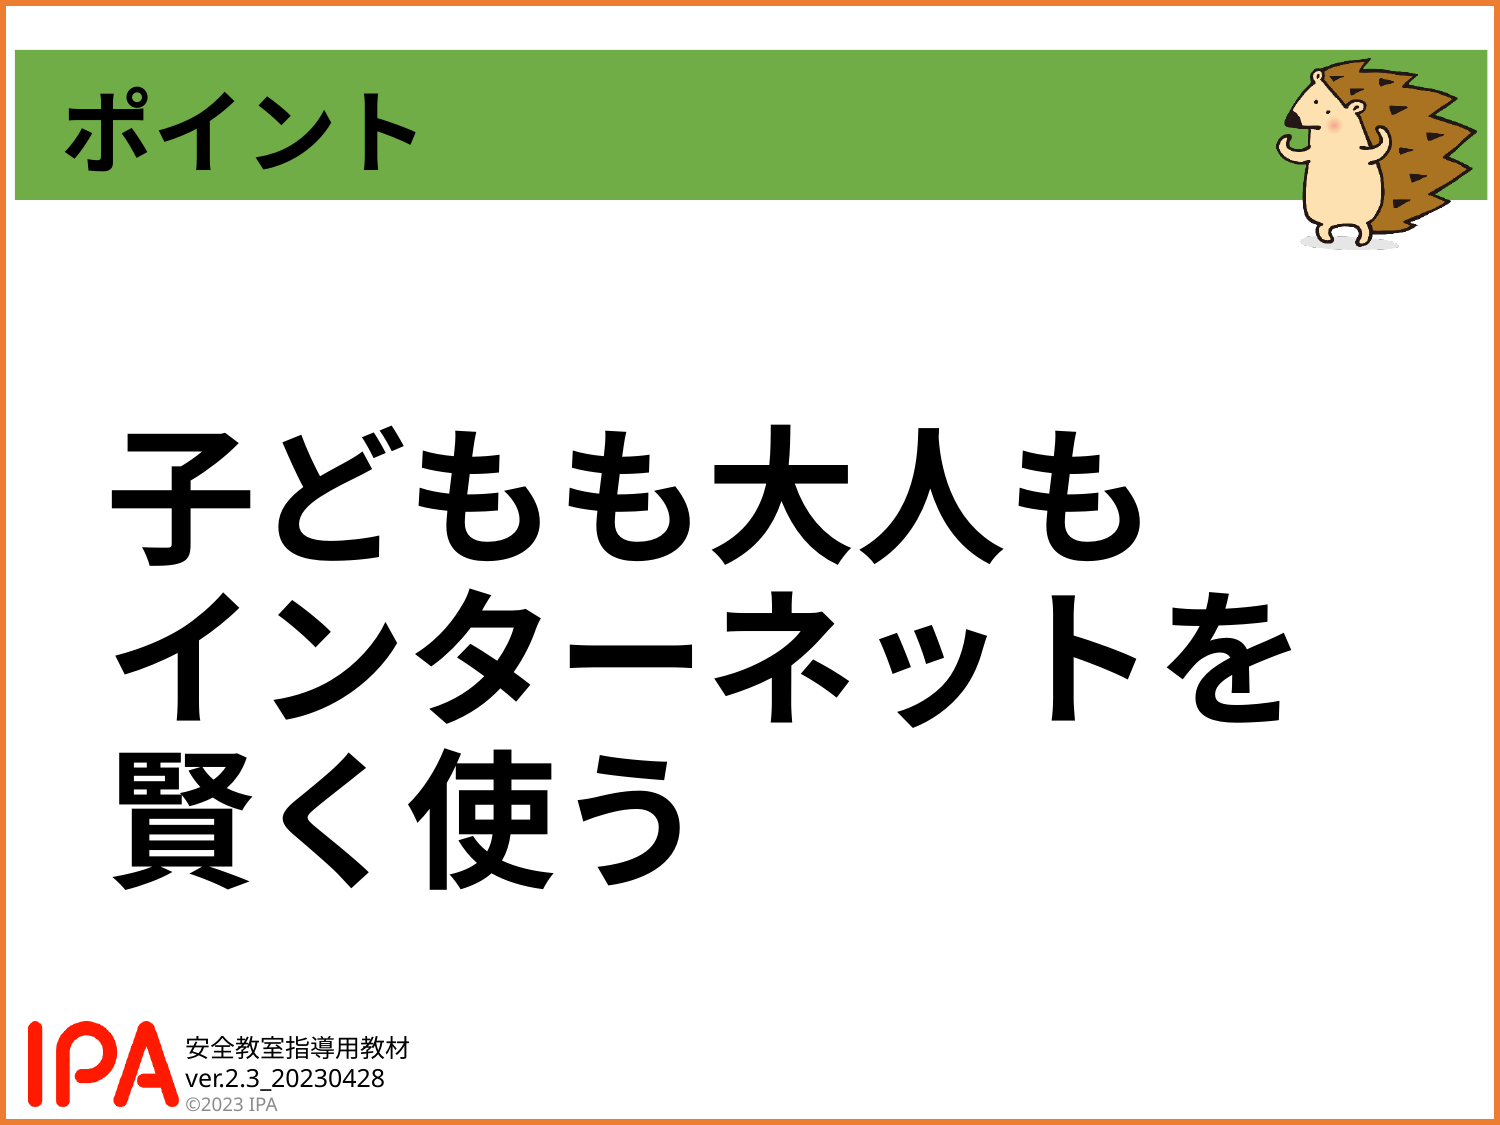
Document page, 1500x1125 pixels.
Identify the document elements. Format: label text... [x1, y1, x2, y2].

picture [1276, 58, 1477, 250]
title 子どもも大人も インターネットを賢く使う [91, 601, 1397, 730]
picture [28, 1021, 179, 1107]
text_box ポイント [46, 80, 1397, 201]
